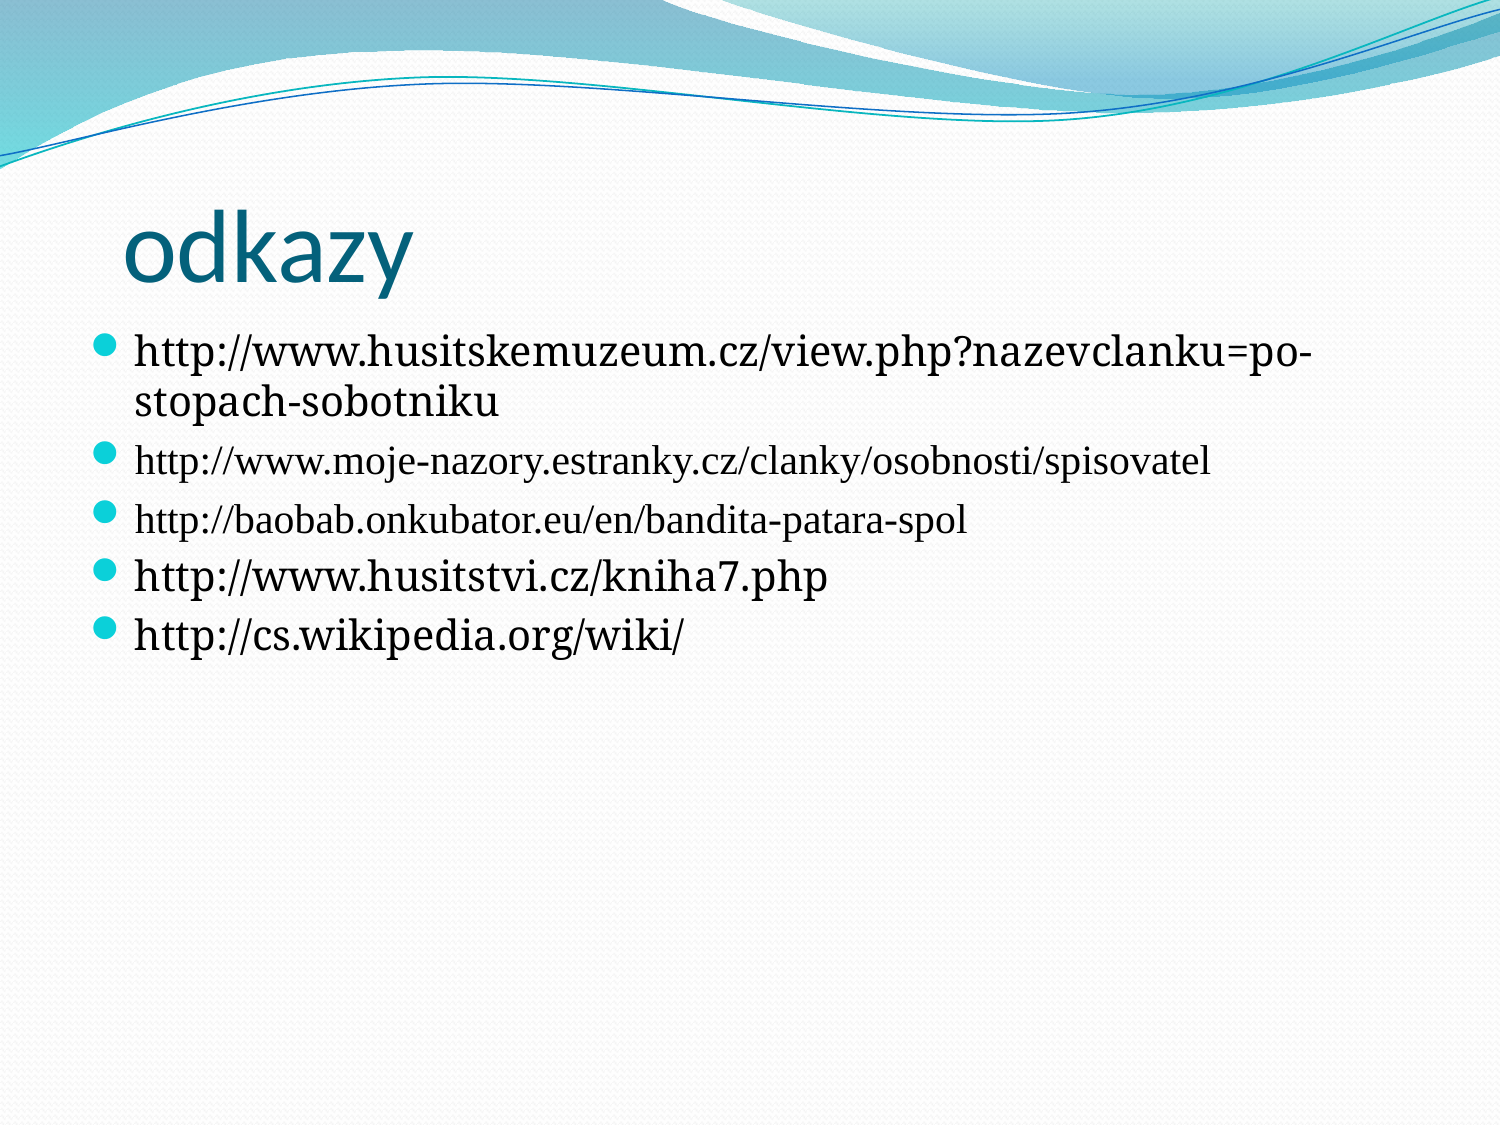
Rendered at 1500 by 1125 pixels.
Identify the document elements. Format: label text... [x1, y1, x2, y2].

title odkazy [74, 115, 1426, 304]
list http://www.husitskemuzeum.cz/view.php?nazevclanku=po-stopach-sobotniku http://www.moje-nazory.estranky.cz/clanky/osobnosti/spisovatel http://baobab.onkubator.eu/en/bandita-patara-spol http://www.husitstvi.cz/kniha7.php http://cs.wikipedia.org/wiki/ [74, 317, 1426, 1038]
